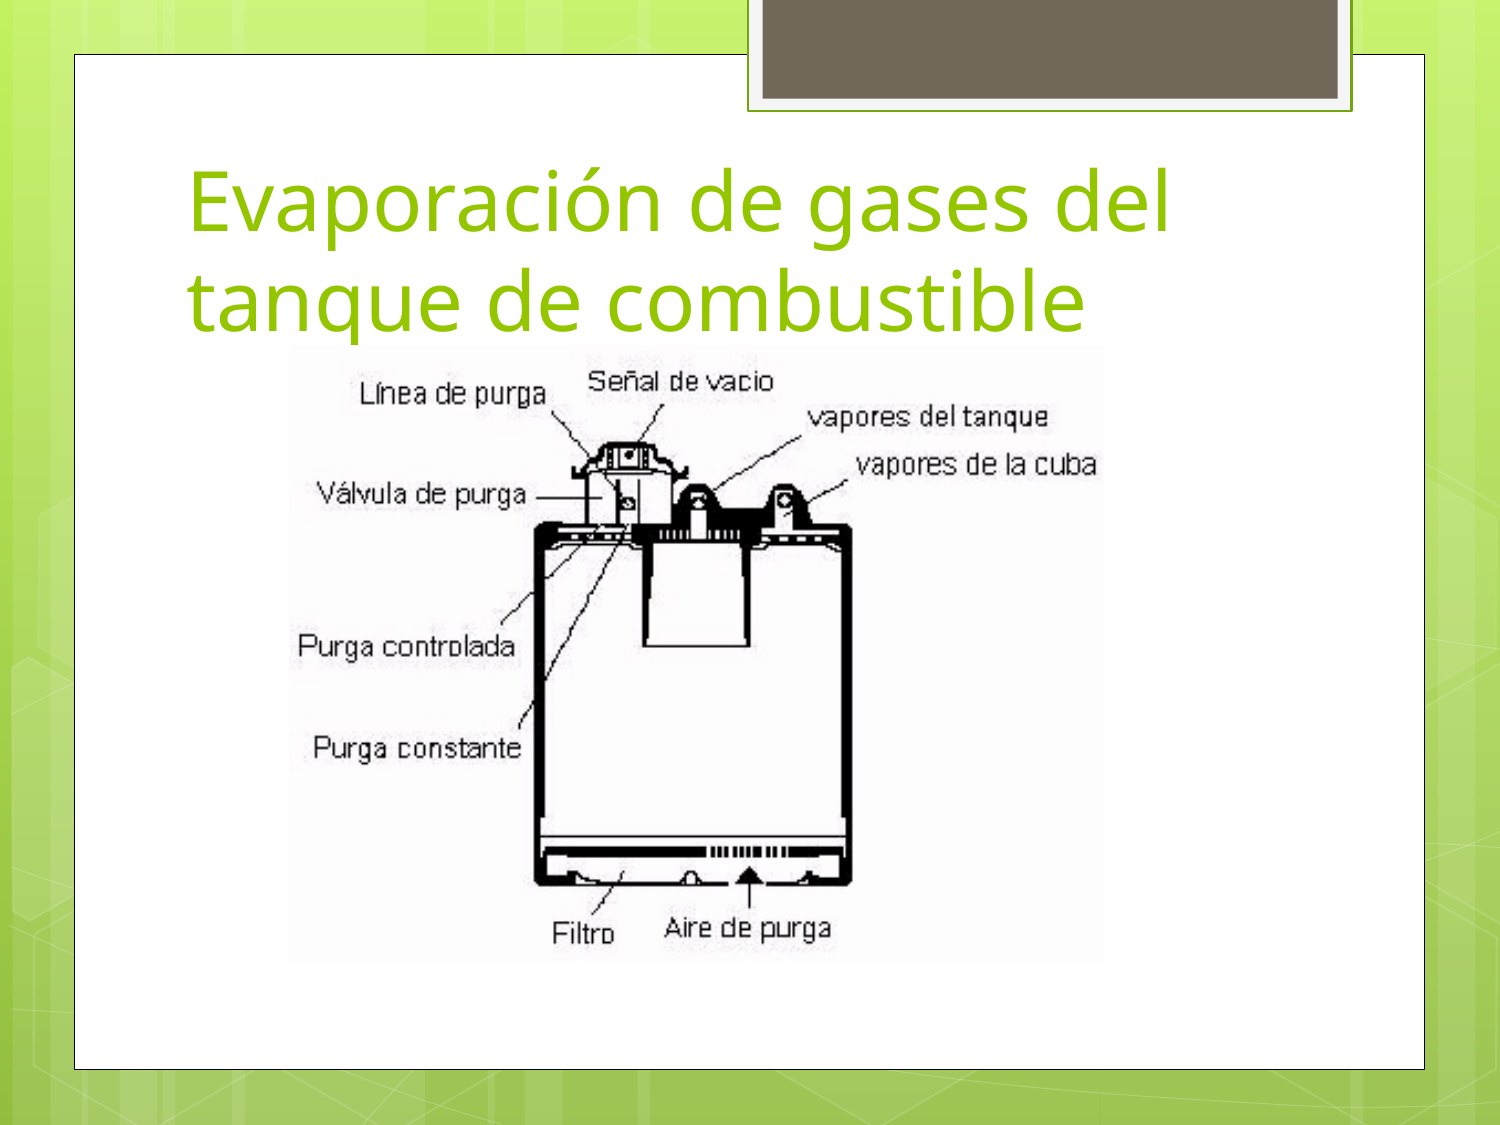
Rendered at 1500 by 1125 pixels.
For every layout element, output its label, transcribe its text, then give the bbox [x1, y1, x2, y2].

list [288, 345, 1105, 963]
title Evaporación de gases del tanque de combustible [171, 168, 1324, 357]
